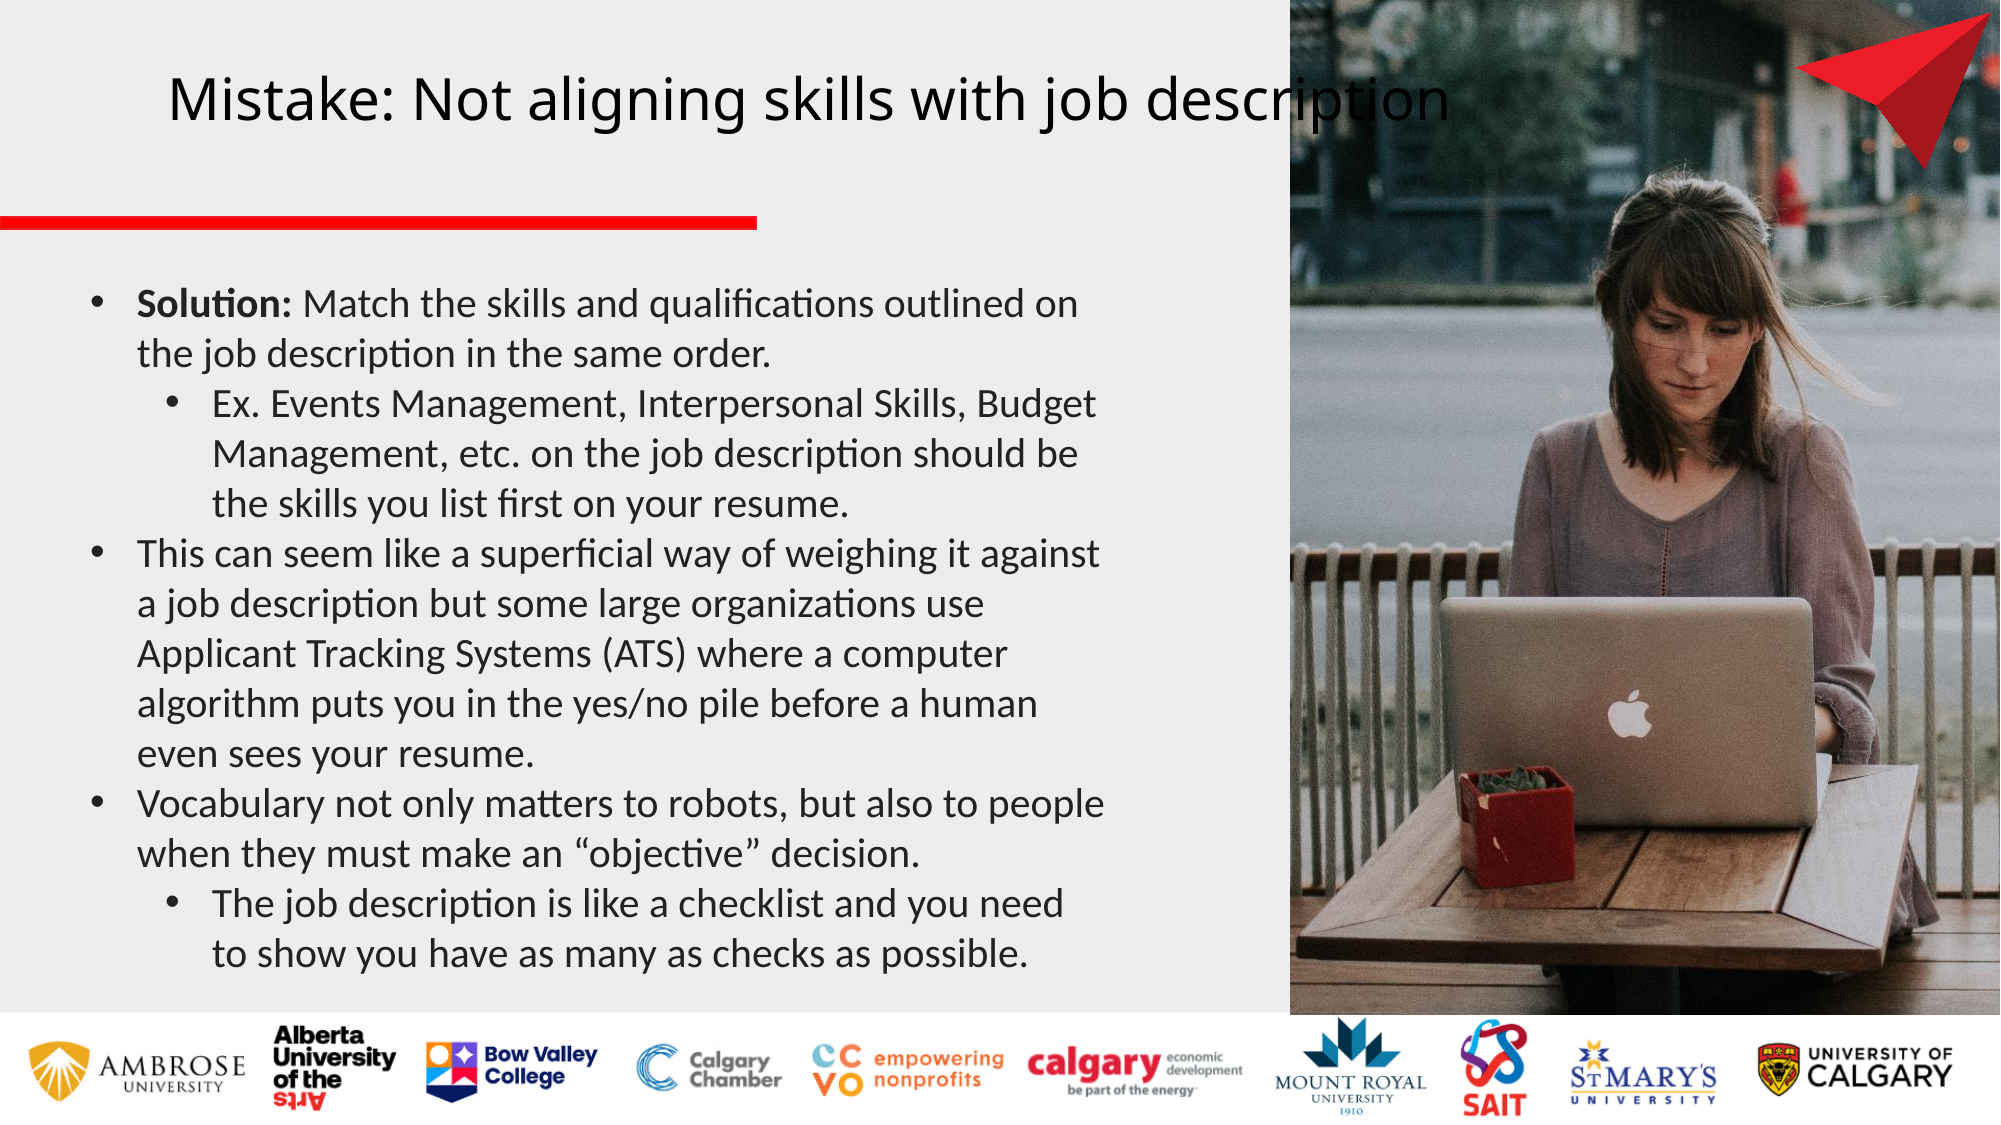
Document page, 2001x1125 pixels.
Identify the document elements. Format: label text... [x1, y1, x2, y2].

picture [0, 0, 2001, 1125]
text_box Solution: Match the skills and qualifications outlined on the job description in the same order. Ex. Events Management, Interpersonal Skills, Budget Management, etc. on the job description should be the skills you list first on your resume. This can seem like a superficial way of weighing it against a job description but some large organizations use Applicant Tracking Systems (ATS) where a computer algorithm puts you in the yes/no pile before a human even sees your resume. Vocabulary not only matters to robots, but also to people when they must make an “objective” decision. The job description is like a checklist and you need to show you have as many as checks as possible. [0, 218, 1125, 984]
text_box Mistake: Not aligning skills with job description [152, 55, 1289, 210]
